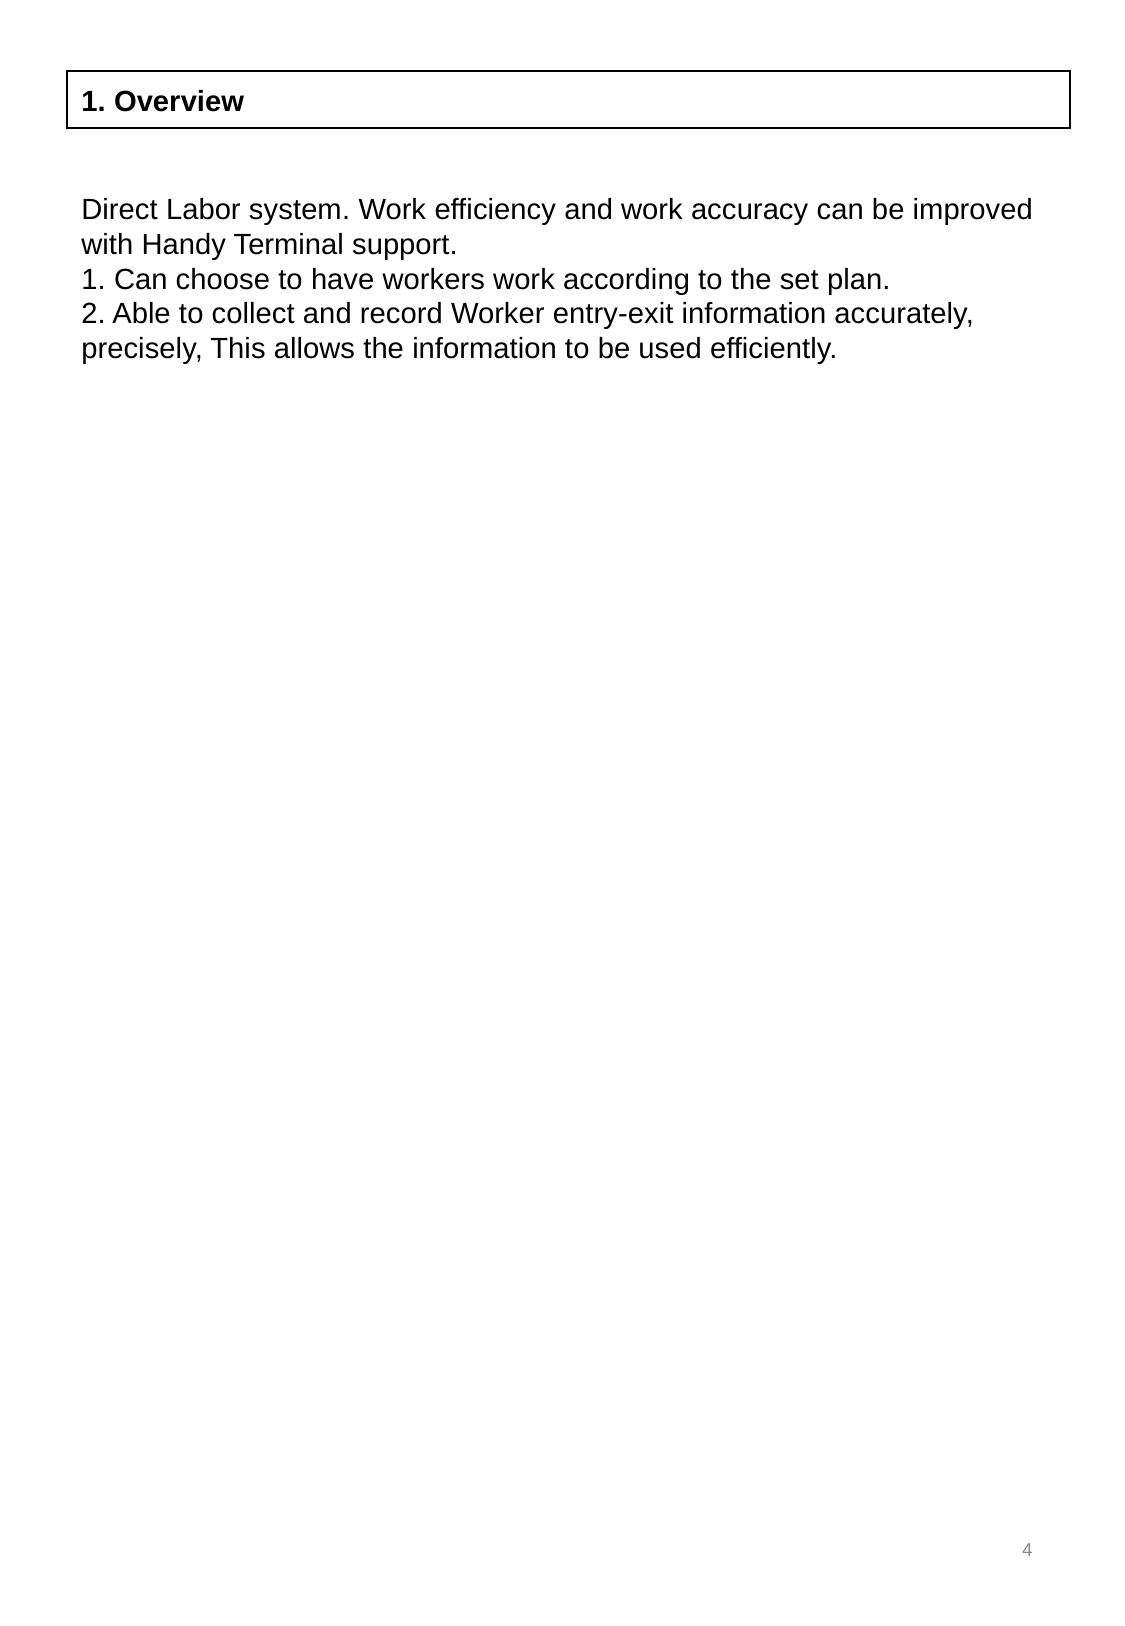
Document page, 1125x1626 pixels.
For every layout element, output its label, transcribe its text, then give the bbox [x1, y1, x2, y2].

text_box 1. Overview [66, 70, 1071, 129]
text_box Direct Labor system. Work efficiency and work accuracy can be improved with Handy Terminal support. 1. Can choose to have workers work according to the set plan. 2. Able to collect and record Worker entry-exit information accurately, precisely, This allows the information to be used efficiently. [66, 182, 1071, 373]
slide_number 4 [794, 1506, 1048, 1593]
